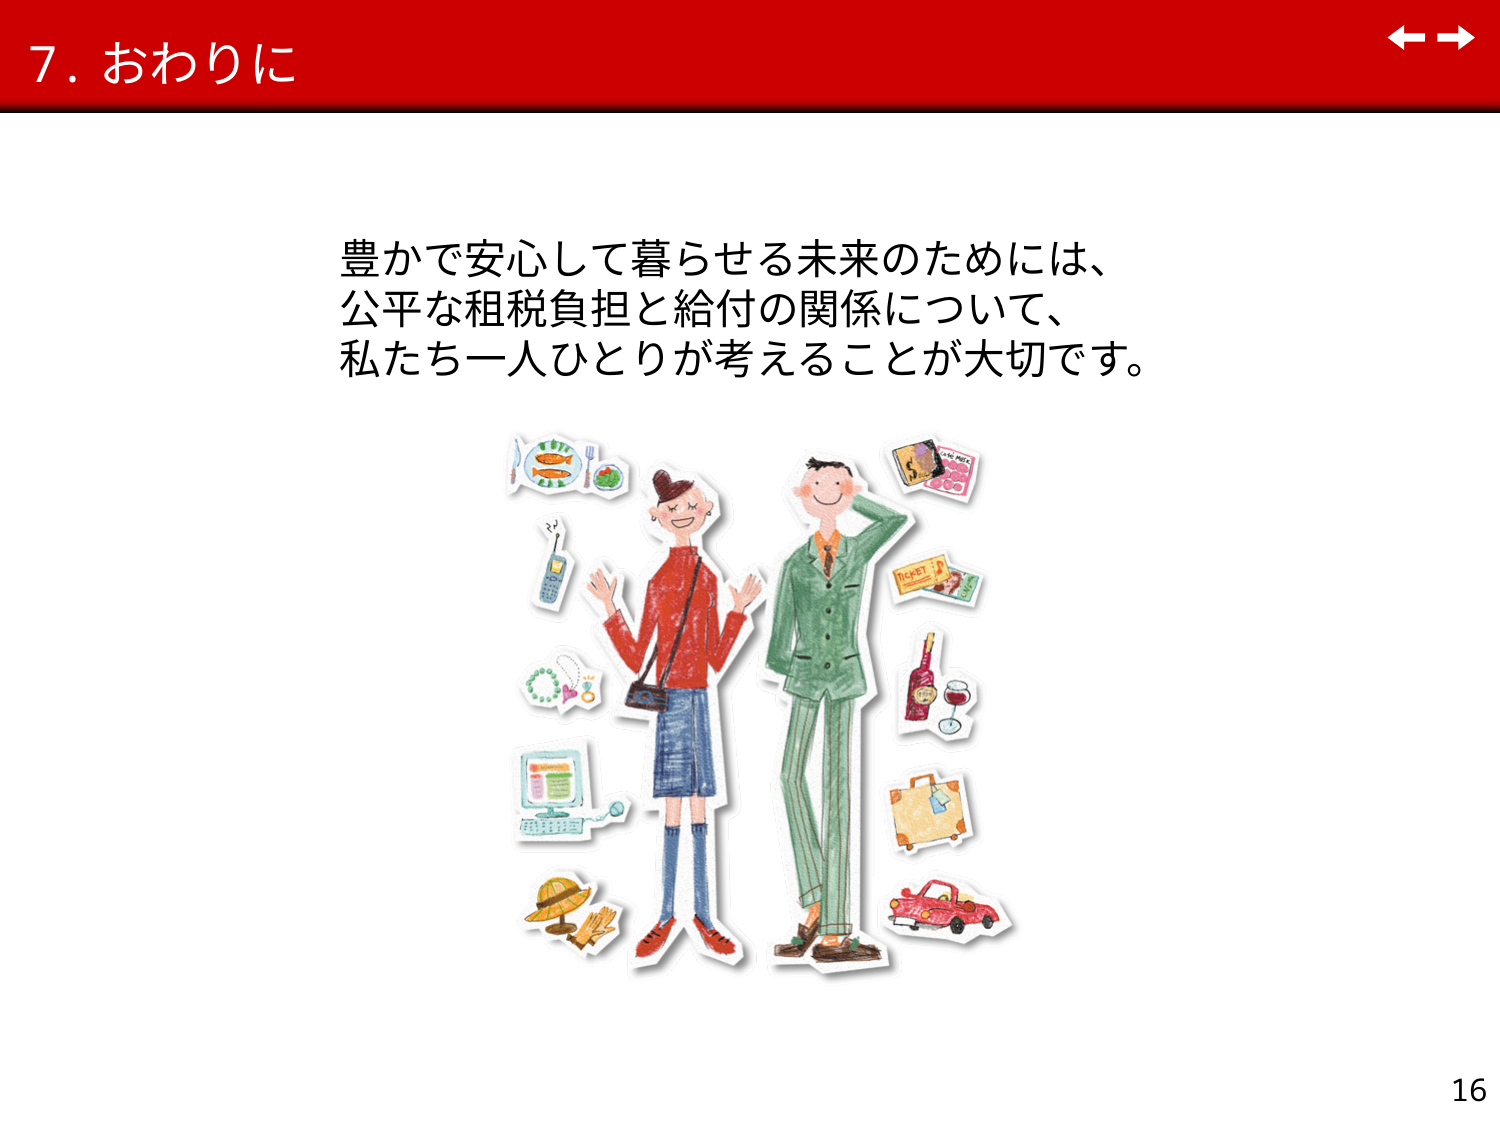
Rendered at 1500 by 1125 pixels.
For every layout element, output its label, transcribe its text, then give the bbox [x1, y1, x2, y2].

text_box 豊かで安心して暮らせる未来のためには、 公平な租税負担と給付の関係について、 私たち一人ひとりが考えることが大切です。 [324, 224, 1211, 390]
picture [459, 411, 1041, 1000]
picture [0, 0, 1500, 114]
text_box 16 [1435, 1062, 1500, 1115]
